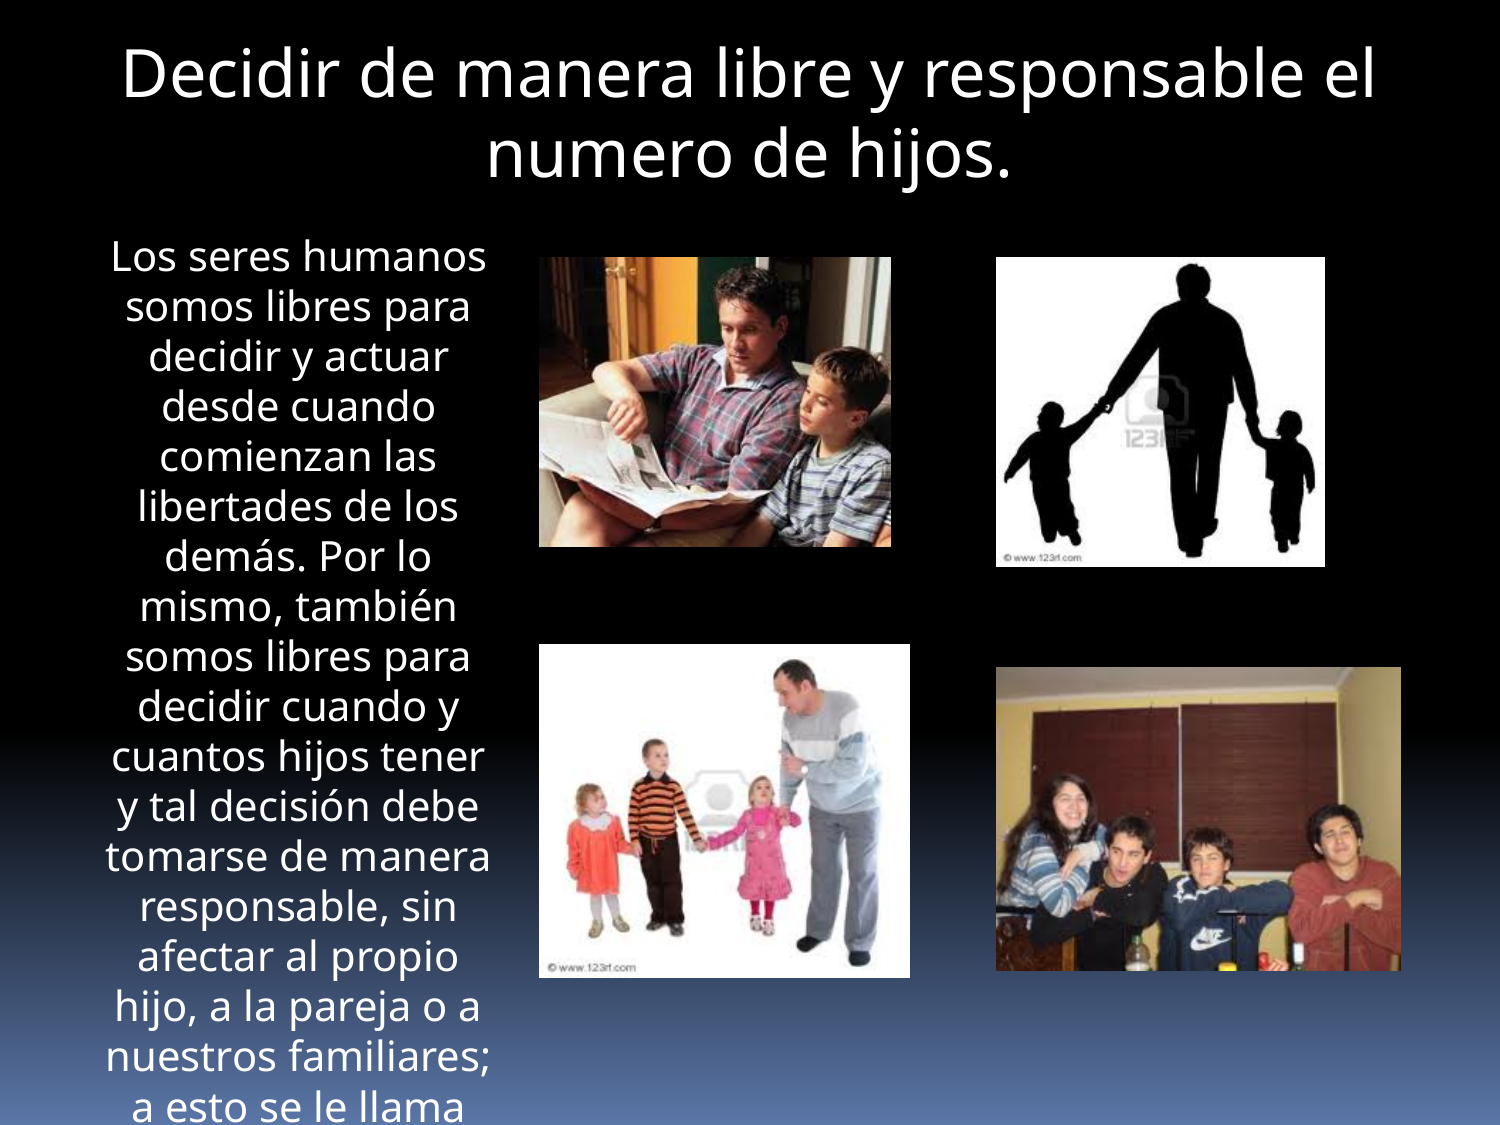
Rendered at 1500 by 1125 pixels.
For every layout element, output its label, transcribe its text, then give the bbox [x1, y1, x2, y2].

picture [995, 667, 1402, 972]
picture [538, 643, 910, 978]
picture [995, 257, 1325, 567]
text_box Los seres humanos somos libres para decidir y actuar desde cuando comienzan las libertades de los demás. Por lo mismo, también somos libres para decidir cuando y cuantos hijos tener y tal decisión debe tomarse de manera responsable, sin afectar al propio hijo, a la pareja o a nuestros familiares; a esto se le llama salud reproductiva. [81, 222, 516, 1125]
text_box Decidir de manera libre y responsable el numero de hijos. [0, 23, 1500, 199]
picture [538, 257, 892, 548]
